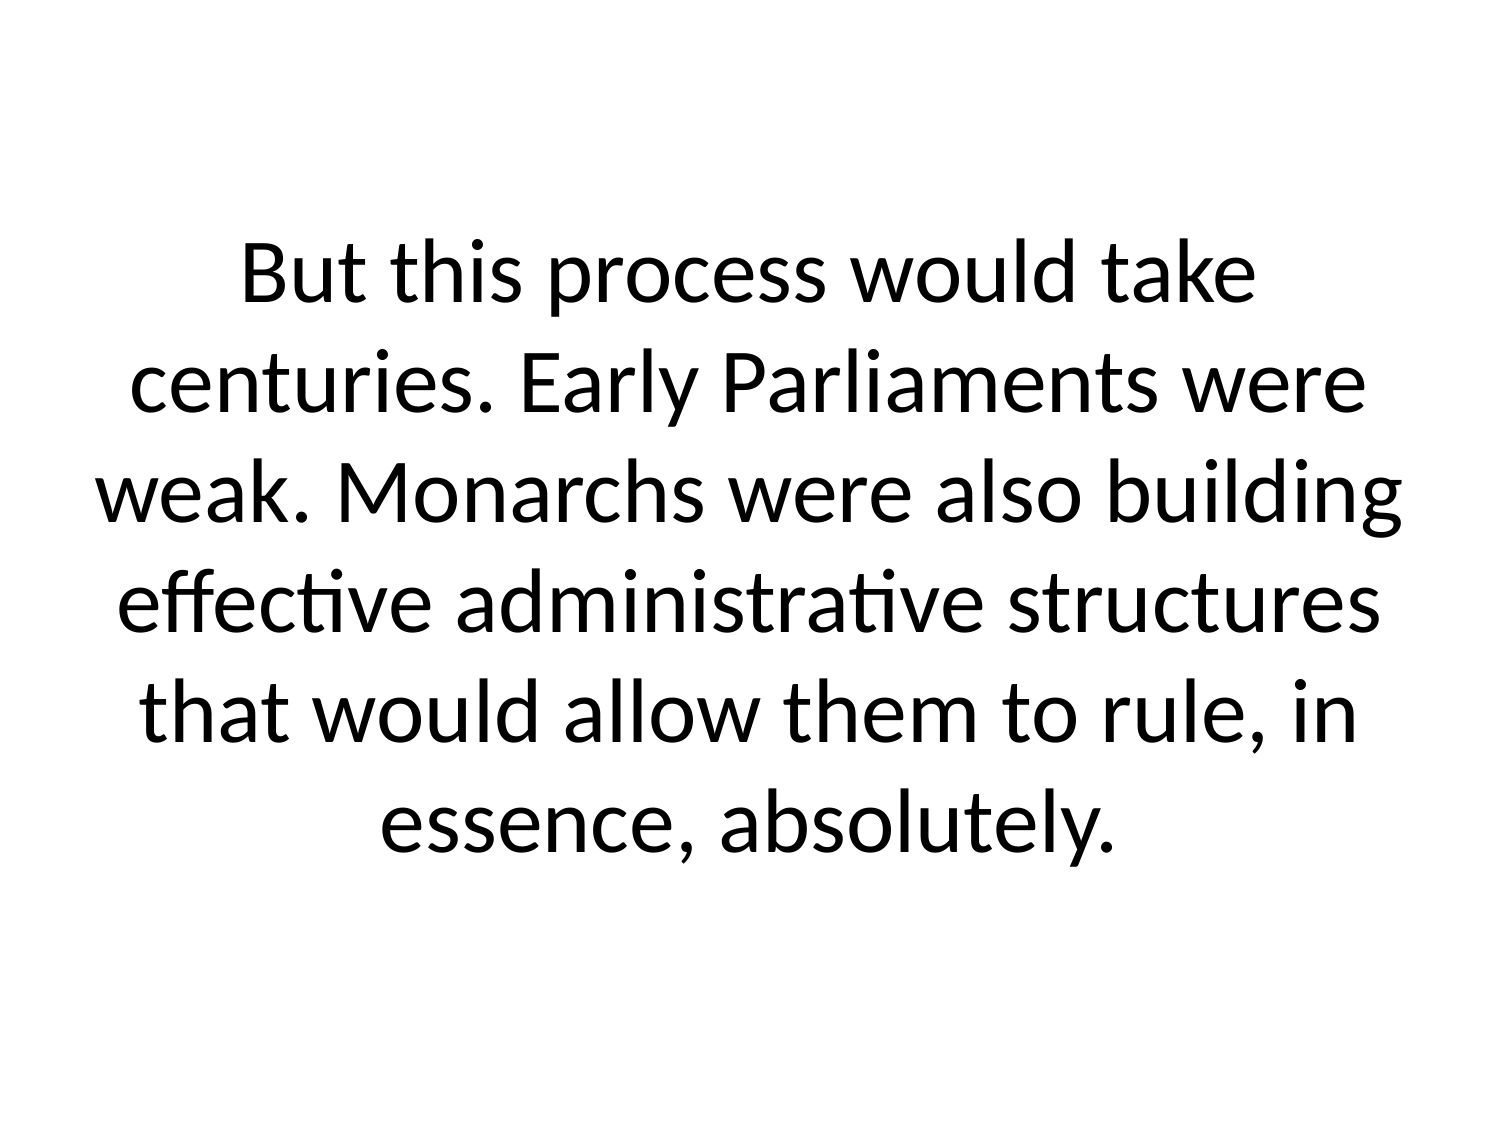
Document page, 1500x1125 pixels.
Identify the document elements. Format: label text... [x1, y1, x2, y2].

title But this process would take centuries. Early Parliaments were weak. Monarchs were also building effective administrative structures that would allow them to rule, in essence, absolutely. [74, 44, 1426, 1038]
